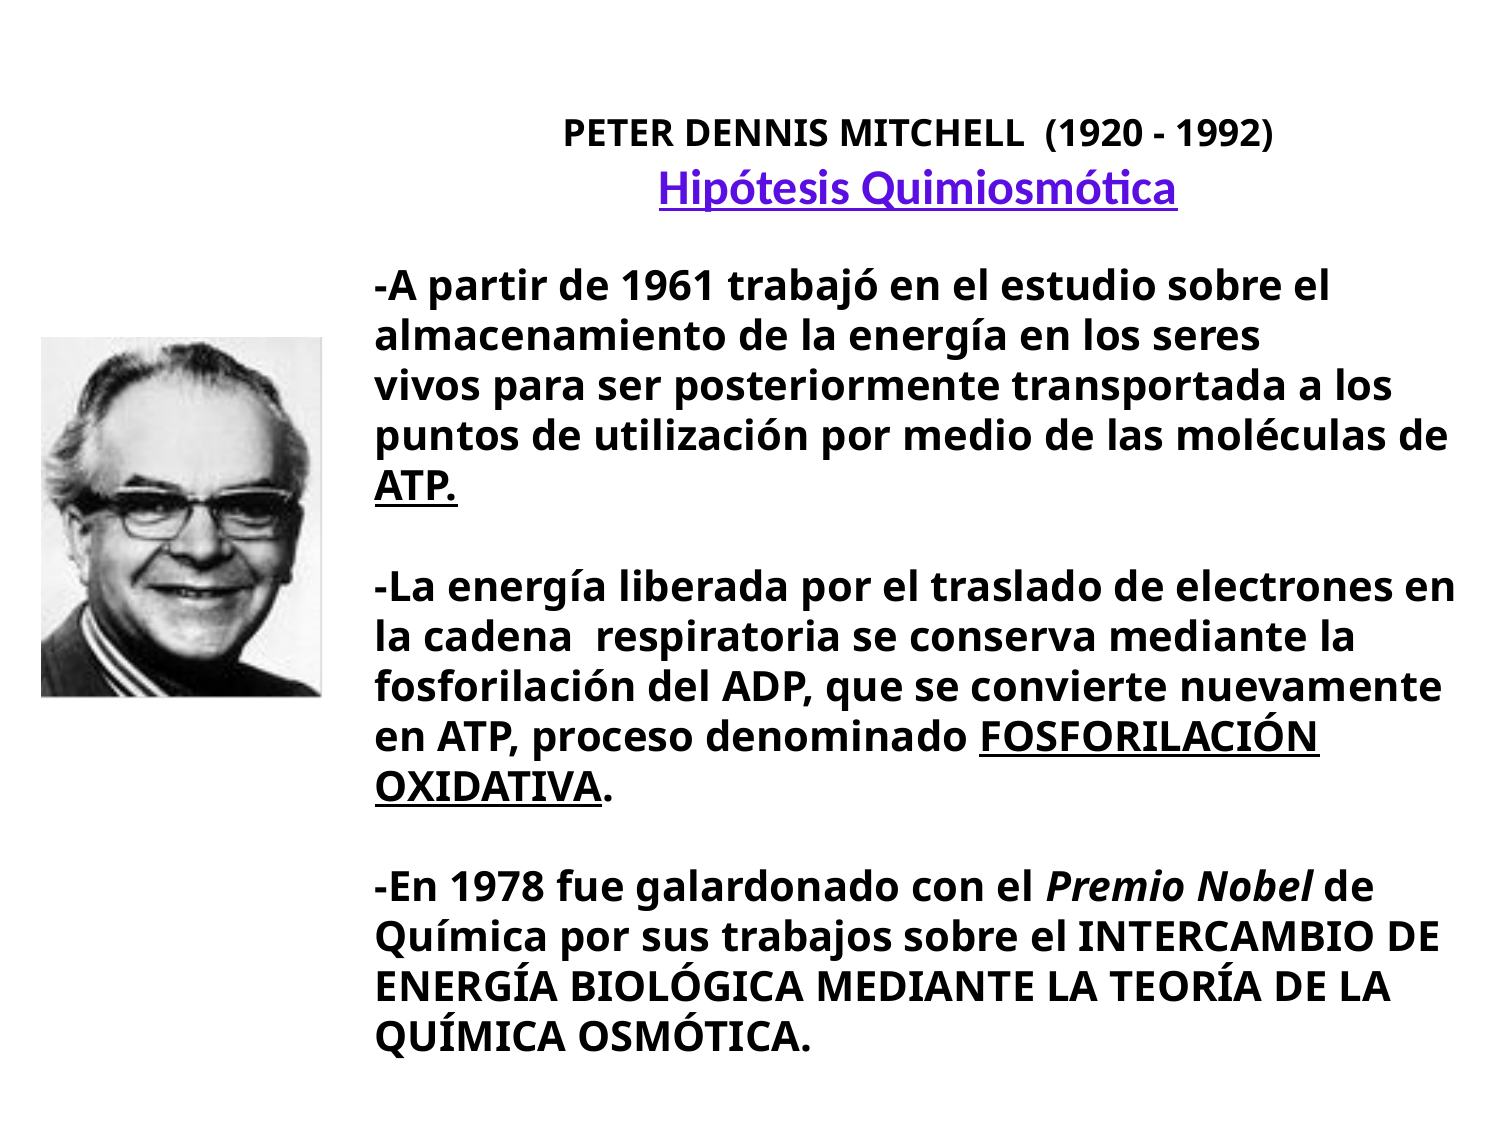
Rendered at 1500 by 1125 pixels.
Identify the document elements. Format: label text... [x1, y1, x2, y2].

text_box PETER DENNIS MITCHELL (1920 - 1992) Hipótesis Quimiosmótica -A partir de 1961 trabajó en el estudio sobre el almacenamiento de la energía en los seres vivos para ser posteriormente transportada a los puntos de utilización por medio de las moléculas de ATP. -La energía liberada por el traslado de electrones en la cadena respiratoria se conserva mediante la fosforilación del ADP, que se convierte nuevamente en ATP, proceso denominado FOSFORILACIÓN OXIDATIVA. -En 1978 fue galardonado con el Premio Nobel de Química por sus trabajos sobre el INTERCAMBIO DE ENERGÍA BIOLÓGICA MEDIANTE LA TEORÍA DE LA QUÍMICA OSMÓTICA. [360, 101, 1477, 1112]
picture [40, 337, 326, 701]
